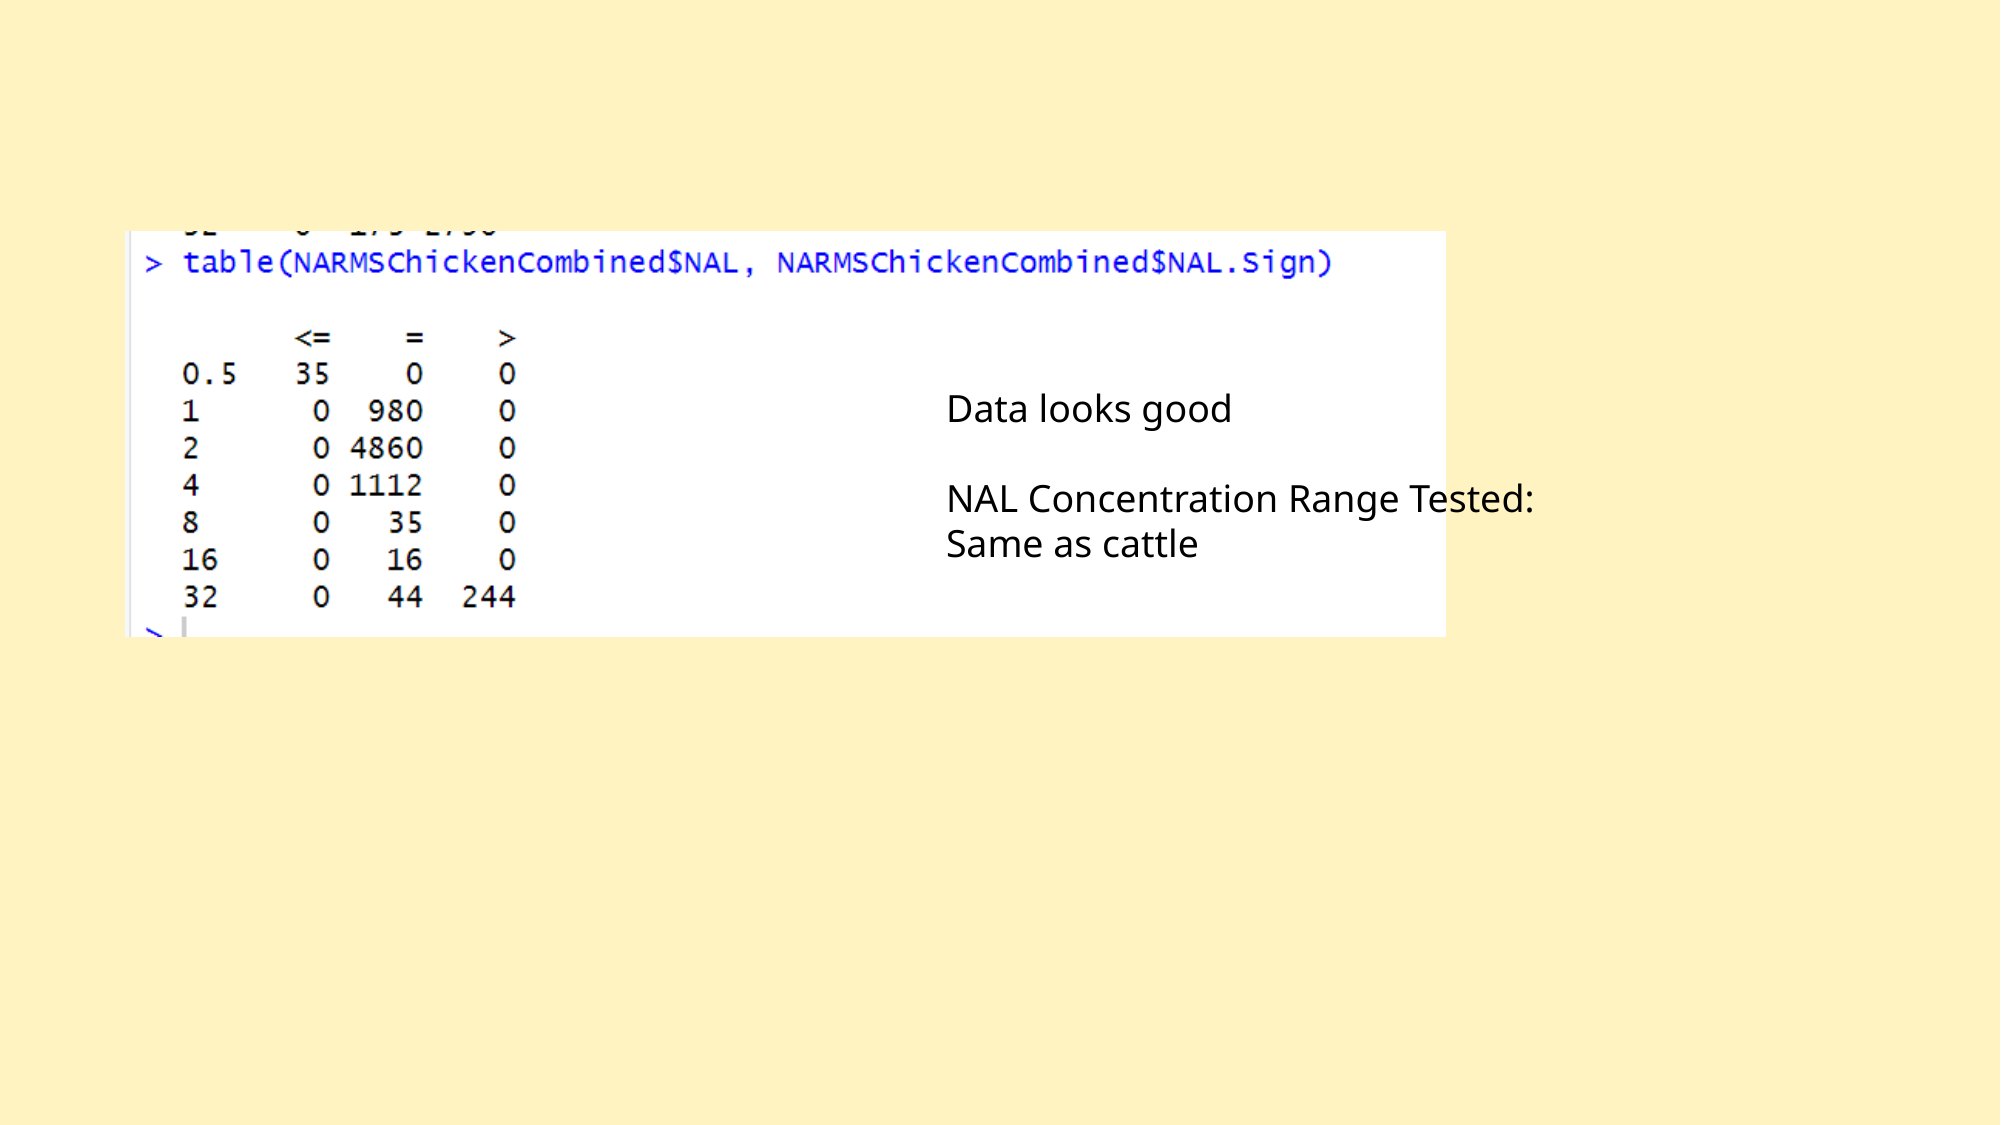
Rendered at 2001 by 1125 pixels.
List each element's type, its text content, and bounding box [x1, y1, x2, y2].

text_box Data looks good NAL Concentration Range Tested: Same as cattle [1447, 378, 1679, 573]
picture [124, 231, 1447, 637]
